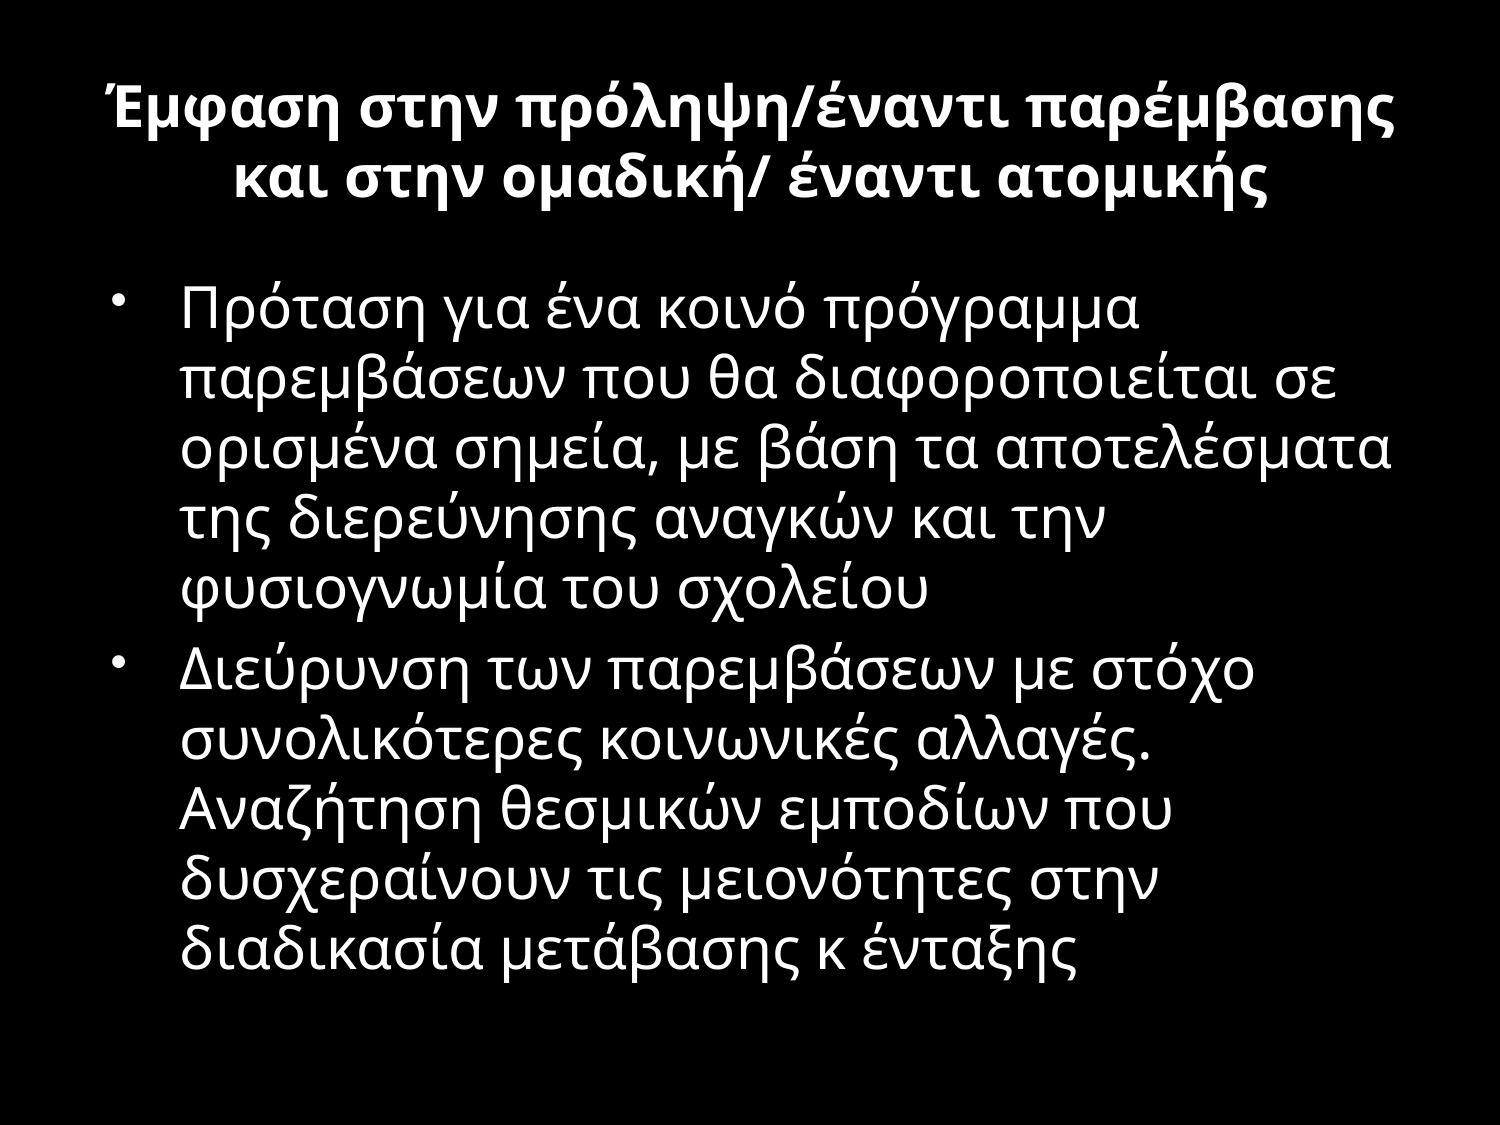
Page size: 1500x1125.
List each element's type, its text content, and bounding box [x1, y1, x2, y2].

title Έμφαση στην πρόληψη/έναντι παρέμβασης και στην ομαδική/ έναντι ατομικής [75, 45, 1425, 233]
list Πρόταση για ένα κοινό πρόγραμμα παρεμβάσεων που θα διαφοροποιείται σε ορισμένα σημεία, με βάση τα αποτελέσματα της διερεύνησης αναγκών και την φυσιογνωμία του σχολείου Διεύρυνση των παρεμβάσεων με στόχο συνολικότερες κοινωνικές αλλαγές. Αναζήτηση θεσμικών εμποδίων που δυσχεραίνουν τις μειονότητες στην διαδικασία μετάβασης κ ένταξης [75, 262, 1425, 1035]
